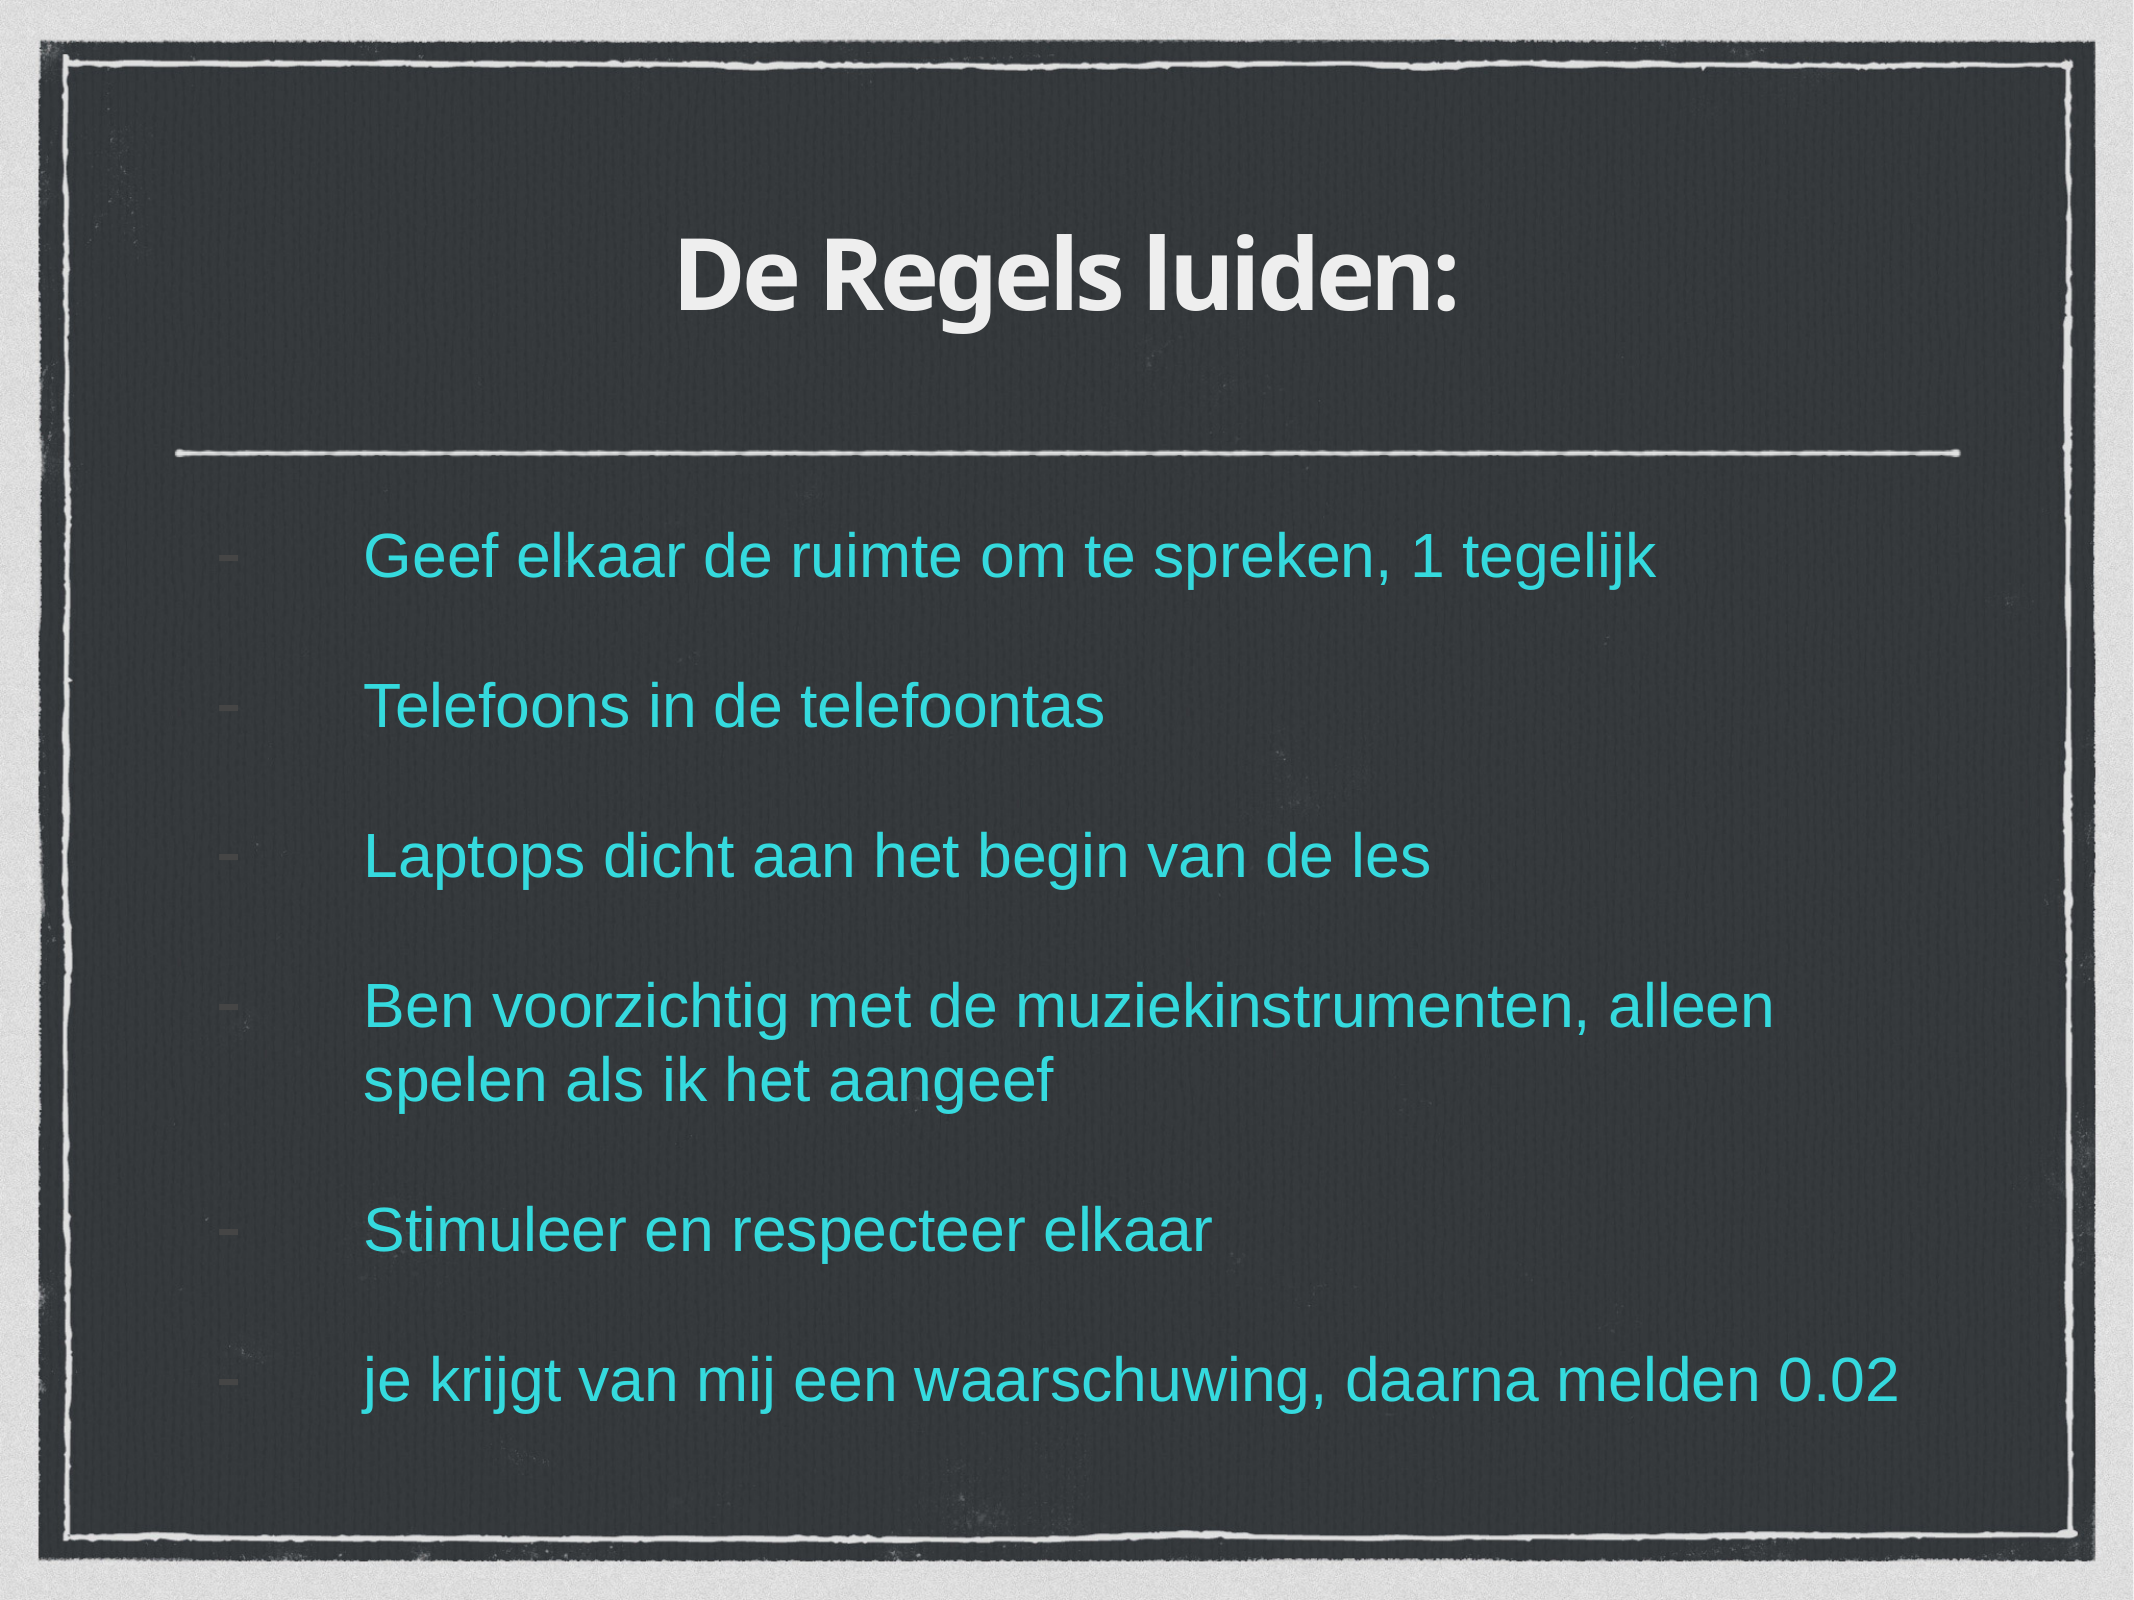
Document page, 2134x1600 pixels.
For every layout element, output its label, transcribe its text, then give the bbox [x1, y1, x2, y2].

picture [0, 0, 2134, 1600]
title De Regels luiden: [207, 114, 1926, 428]
list Geef elkaar de ruimte om te spreken, 1 tegelijk Telefoons in de telefoontas Laptops dicht aan het begin van de les Ben voorzichtig met de muziekinstrumenten, alleen spelen als ik het aangeef Stimuleer en respecteer elkaar je krijgt van mij een waarschuwing, daarna melden 0.02 [207, 495, 1926, 1434]
